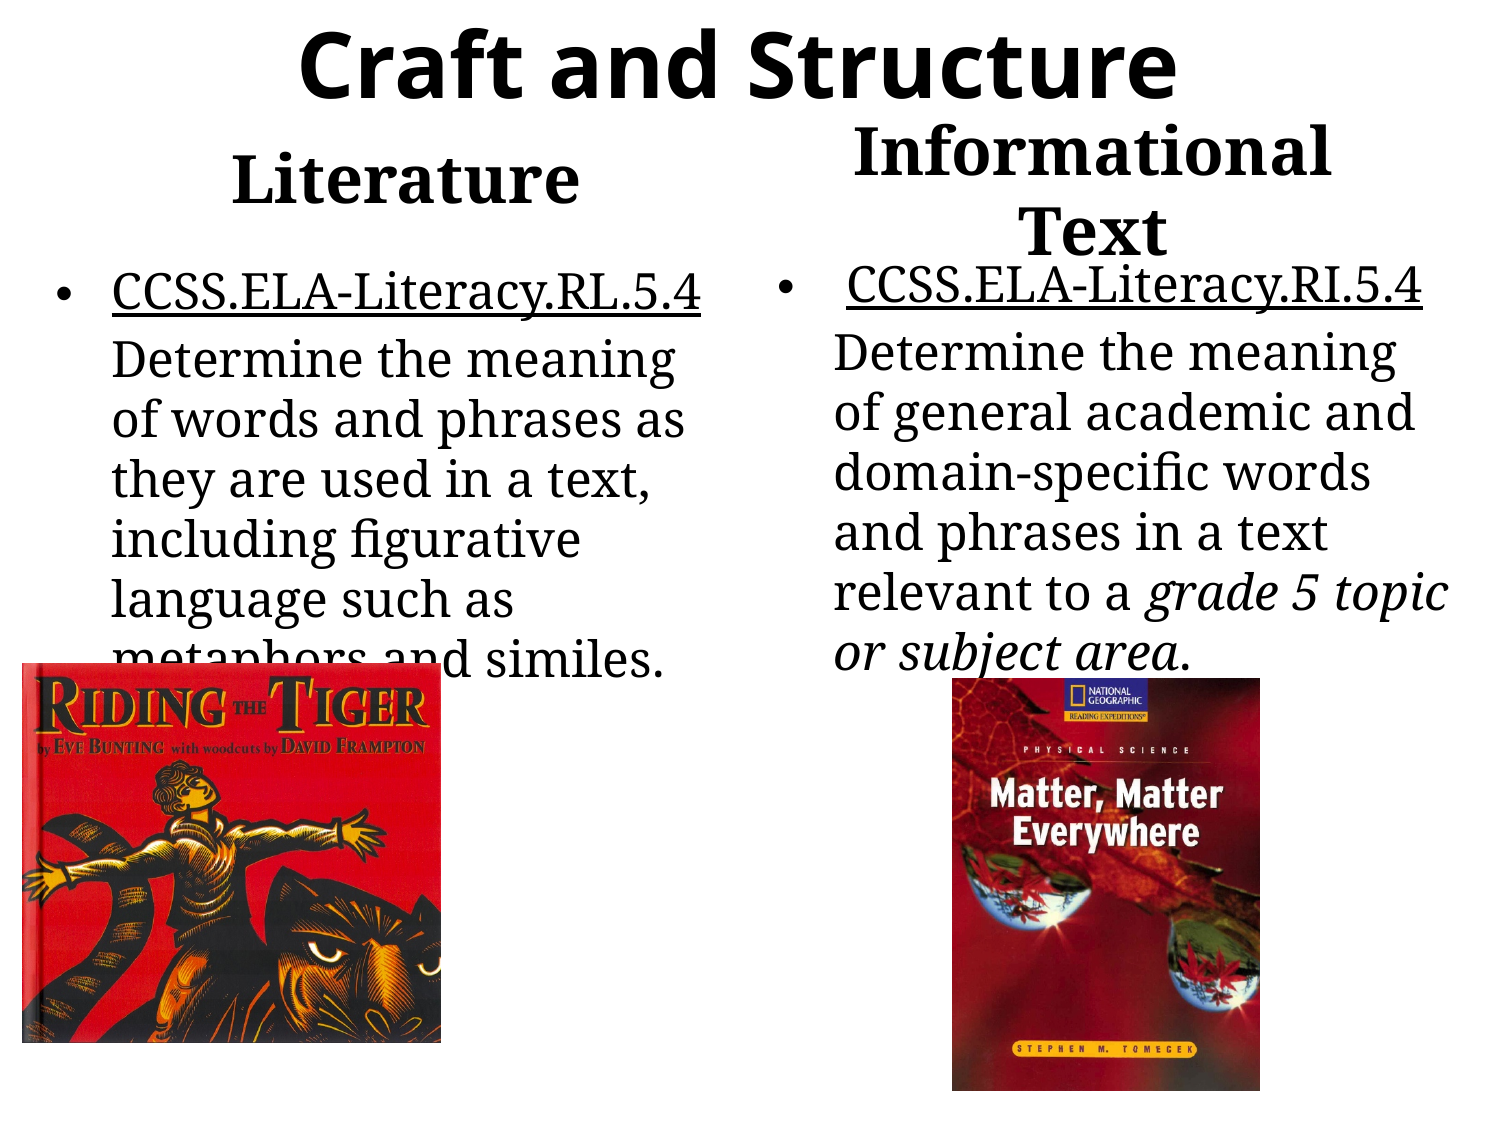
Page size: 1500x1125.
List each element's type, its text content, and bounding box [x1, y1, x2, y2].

list CCSS.ELA-Literacy.RI.5.4 Determine the meaning of general academic and domain-specific words and phrases in a text relevant to a grade 5 topic or subject area. [761, 244, 1465, 1080]
picture [22, 663, 441, 1043]
picture [951, 678, 1260, 1091]
list Literature [75, 119, 738, 225]
list CCSS.ELA-Literacy.RL.5.4 Determine the meaning of words and phrases as they are used in a text, including figurative language such as metaphors and similes. [40, 251, 738, 971]
title Craft and Structure [75, 0, 1425, 161]
list Informational Text [761, 171, 1425, 244]
